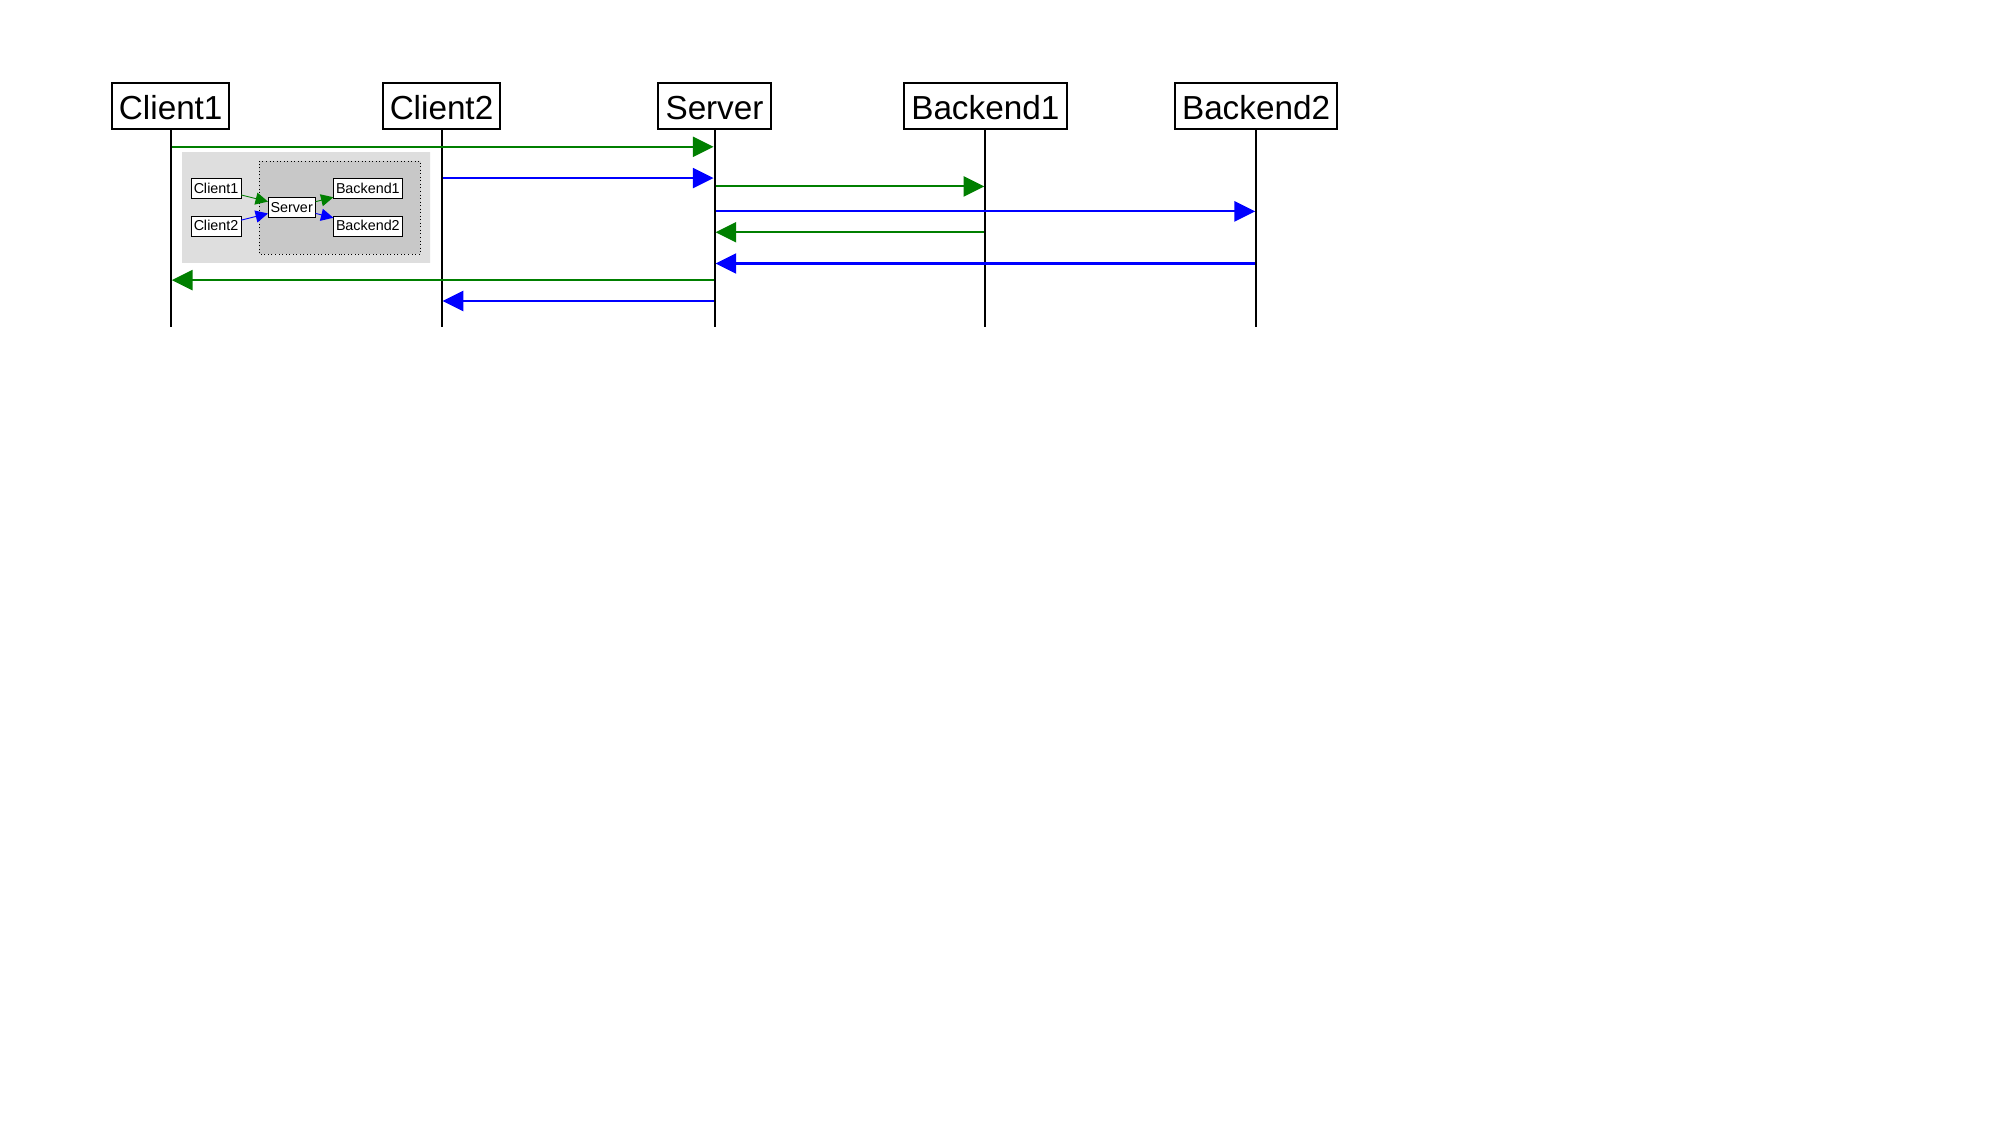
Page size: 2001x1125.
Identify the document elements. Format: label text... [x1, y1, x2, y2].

text_box Server [268, 197, 316, 218]
text_box Backend1 [333, 178, 403, 199]
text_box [315, 197, 334, 202]
text_box Backend2 [1174, 83, 1338, 130]
text_box [74, 74, 1378, 328]
text_box Client2 [191, 216, 242, 237]
text_box Client1 [191, 178, 242, 199]
text_box [258, 160, 421, 255]
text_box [315, 213, 334, 218]
text_box Backend2 [333, 216, 403, 237]
text_box [182, 152, 431, 264]
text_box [241, 213, 269, 221]
text_box Backend1 [904, 83, 1067, 130]
text_box Client2 [383, 83, 500, 130]
text_box Client1 [112, 83, 230, 130]
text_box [241, 194, 269, 202]
text_box Server [658, 83, 771, 130]
